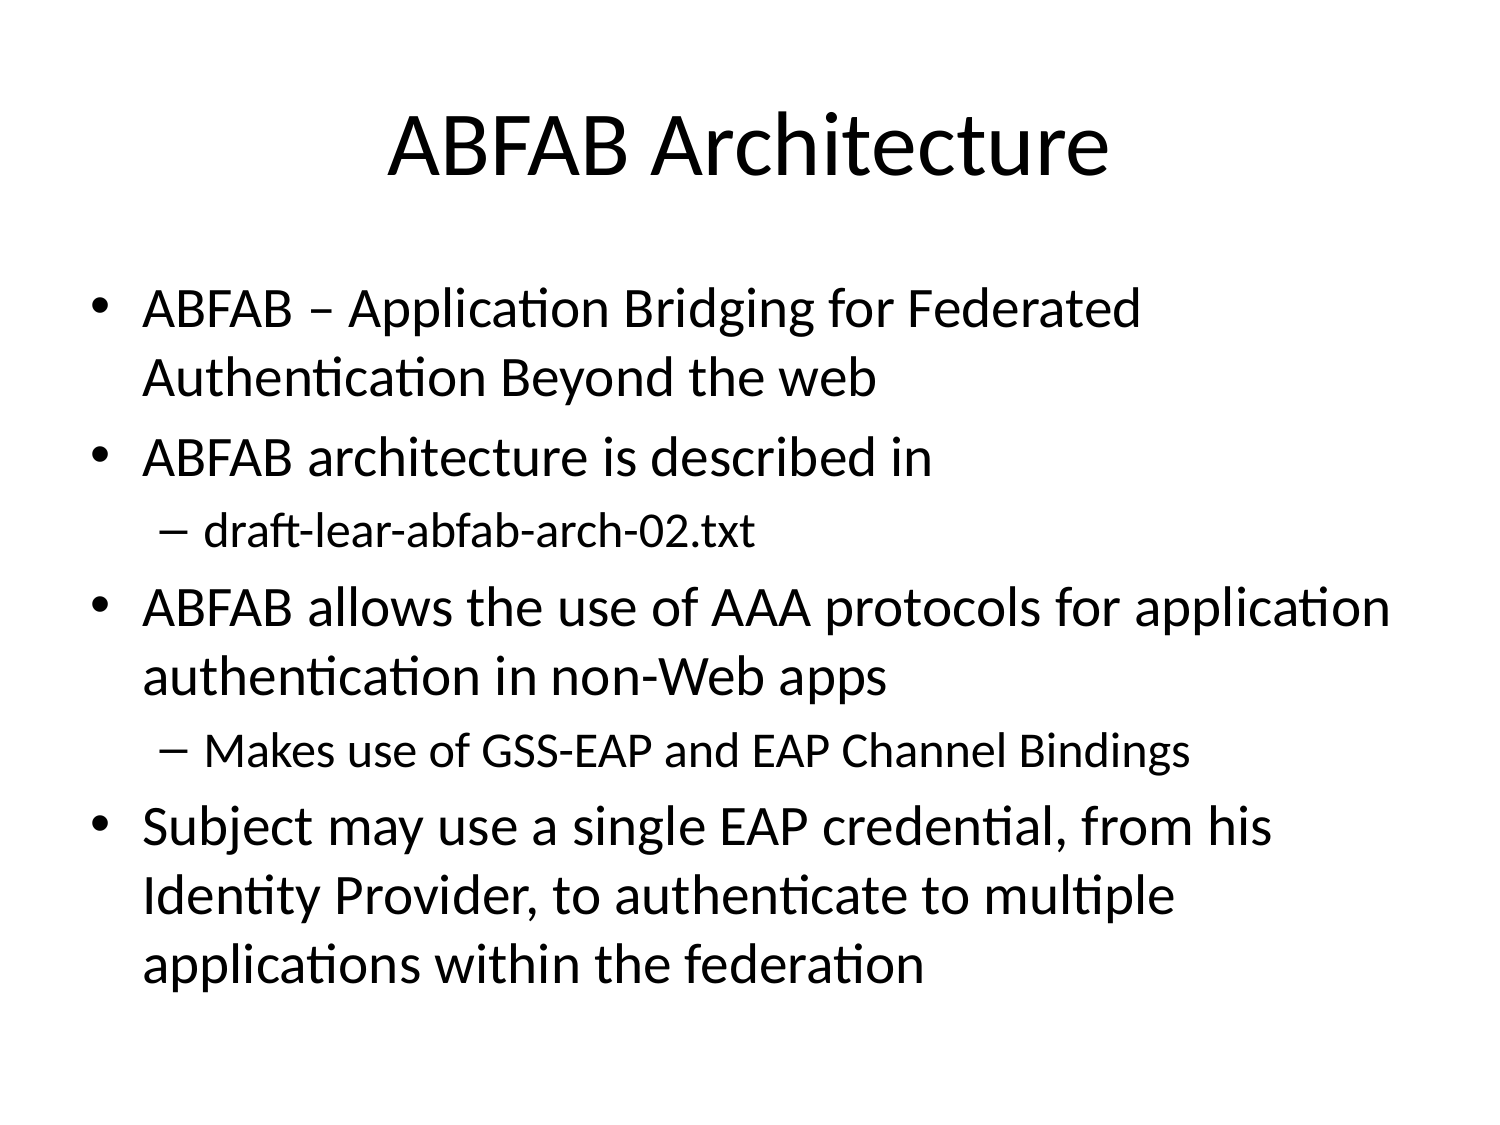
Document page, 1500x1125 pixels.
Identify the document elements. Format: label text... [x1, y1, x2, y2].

list ABFAB – Application Bridging for Federated Authentication Beyond the web ABFAB architecture is described in draft-lear-abfab-arch-02.txt ABFAB allows the use of AAA protocols for application authentication in non-Web apps Makes use of GSS-EAP and EAP Channel Bindings Subject may use a single EAP credential, from his Identity Provider, to authenticate to multiple applications within the federation [75, 262, 1425, 1005]
title ABFAB Architecture [75, 45, 1425, 233]
